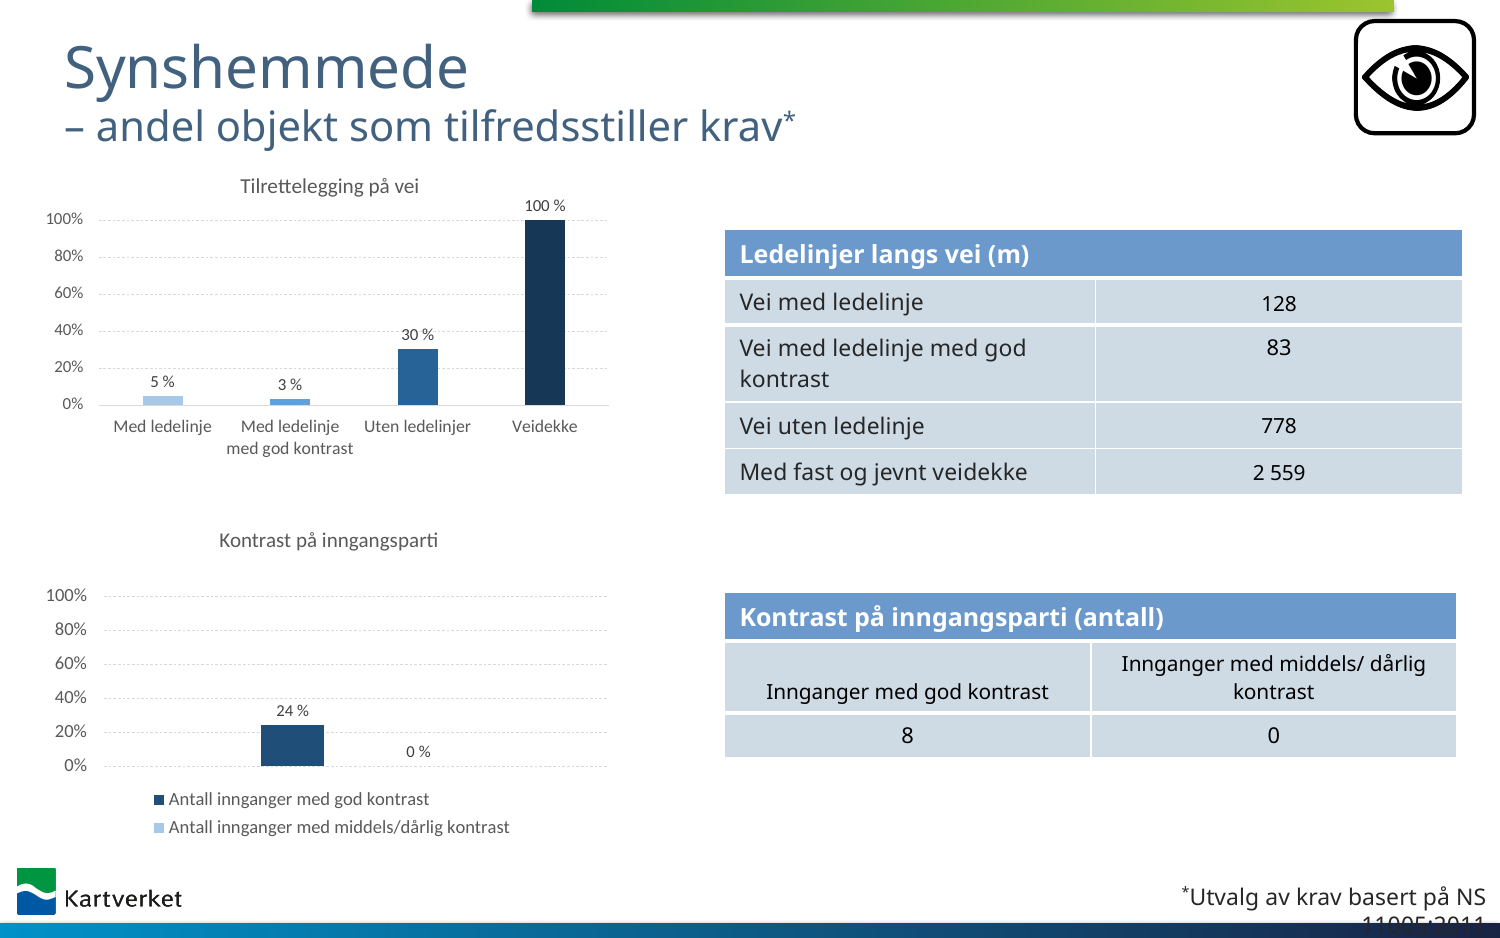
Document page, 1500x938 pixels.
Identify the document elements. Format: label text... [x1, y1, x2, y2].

table_cell 2 559 [1096, 449, 1462, 494]
picture [41, 520, 617, 846]
picture [41, 166, 619, 492]
table_cell 83 [1096, 327, 1462, 401]
table_cell 8 [725, 715, 1090, 757]
table_cell Innganger med god kontrast [725, 643, 1090, 711]
table_cell Med fast og jevnt veidekke [725, 449, 1095, 494]
table_cell Vei med ledelinje [725, 280, 1095, 323]
text_box *Utvalg av krav basert på NS 11005:2011 [1068, 873, 1500, 938]
table_cell Innganger med middels/ dårlig kontrast [1092, 643, 1456, 711]
table_cell Vei uten ledelinje [725, 403, 1095, 448]
table_cell 778 [1096, 403, 1462, 448]
table_header Ledelinjer langs vei (m) [725, 230, 1462, 276]
text_box Synshemmede – andel objekt som tilfredsstiller krav* [49, 24, 1431, 158]
table_header Kontrast på inngangsparti (antall) [725, 593, 1456, 639]
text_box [1355, 20, 1475, 134]
table_cell 128 [1096, 280, 1462, 323]
table_cell Vei med ledelinje med god kontrast [725, 327, 1095, 401]
table_cell 0 [1092, 715, 1456, 757]
